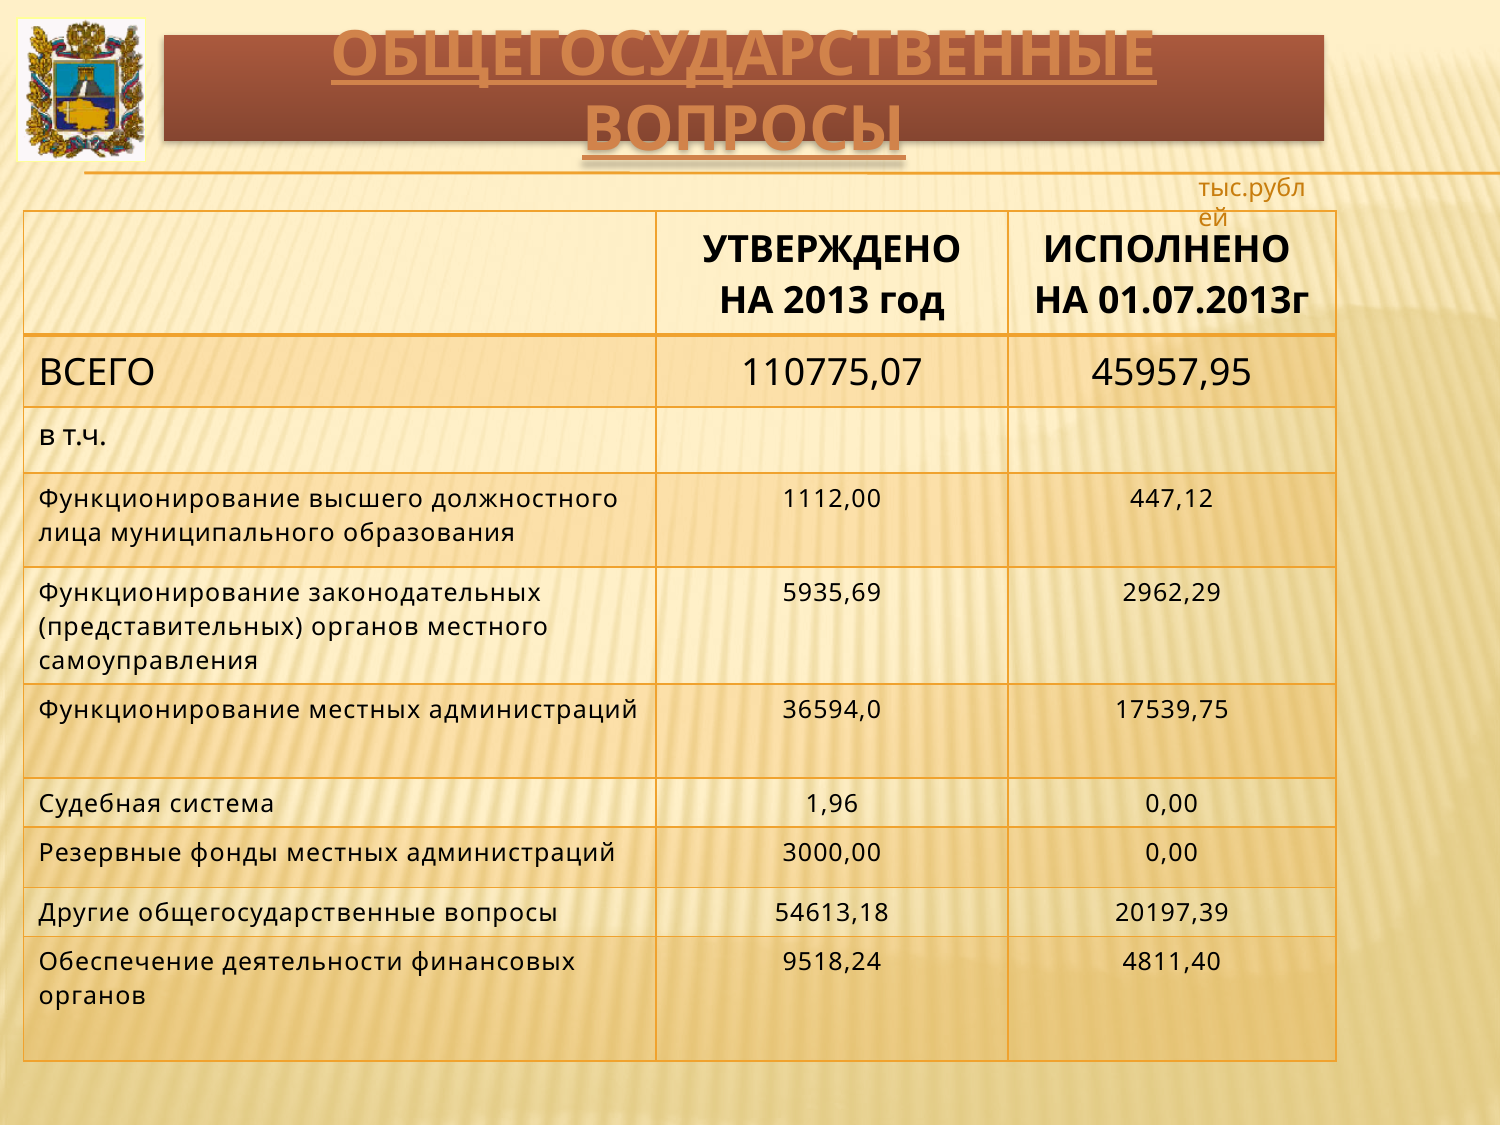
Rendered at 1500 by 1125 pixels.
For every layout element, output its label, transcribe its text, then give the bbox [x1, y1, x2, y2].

table_cell 0,00 [1009, 779, 1335, 826]
table_cell Обеспечение деятельности финансовых органов [24, 937, 655, 1060]
table_cell 54613,18 [657, 888, 1007, 936]
table_cell [1009, 408, 1335, 472]
table_cell Функционирование местных администраций [24, 685, 655, 777]
table_cell 0,00 [1009, 828, 1335, 887]
table_cell 110775,07 [657, 337, 1007, 406]
table_cell в т.ч. [24, 408, 655, 472]
table_cell 1112,00 [657, 474, 1007, 566]
table_header [24, 212, 655, 333]
table_cell 2962,29 [1009, 568, 1335, 683]
table_header ИСПОЛНЕНО НА 01.07.2013г [1009, 212, 1335, 333]
text_box тыс.рублей [1183, 163, 1333, 239]
table_cell Функционирование законодательных (представительных) органов местного самоуправления [24, 568, 655, 683]
table_cell Судебная система [24, 779, 655, 826]
table_cell 447,12 [1009, 474, 1335, 566]
table_cell 5935,69 [657, 568, 1007, 683]
table_cell [657, 408, 1007, 472]
table_cell 9518,24 [657, 937, 1007, 1060]
table_header УТВЕРЖДЕНО НА 2013 год [657, 212, 1007, 333]
table_cell 1,96 [657, 779, 1007, 826]
table_cell 20197,39 [1009, 888, 1335, 936]
table_cell Резервные фонды местных администраций [24, 828, 655, 887]
table_cell ВСЕГО [24, 337, 655, 406]
table_cell 3000,00 [657, 828, 1007, 887]
title ОБЩЕГОСУДАРСТВЕННЫЕ ВОПРОСЫ [164, 35, 1325, 141]
table_cell Функционирование высшего должностного лица муниципального образования [24, 474, 655, 566]
table_cell Другие общегосударственные вопросы [24, 888, 655, 936]
table_cell 17539,75 [1009, 685, 1335, 777]
table_cell 4811,40 [1009, 937, 1335, 1060]
table_cell 45957,95 [1009, 337, 1335, 406]
table_cell 36594,0 [657, 685, 1007, 777]
picture [17, 18, 145, 162]
